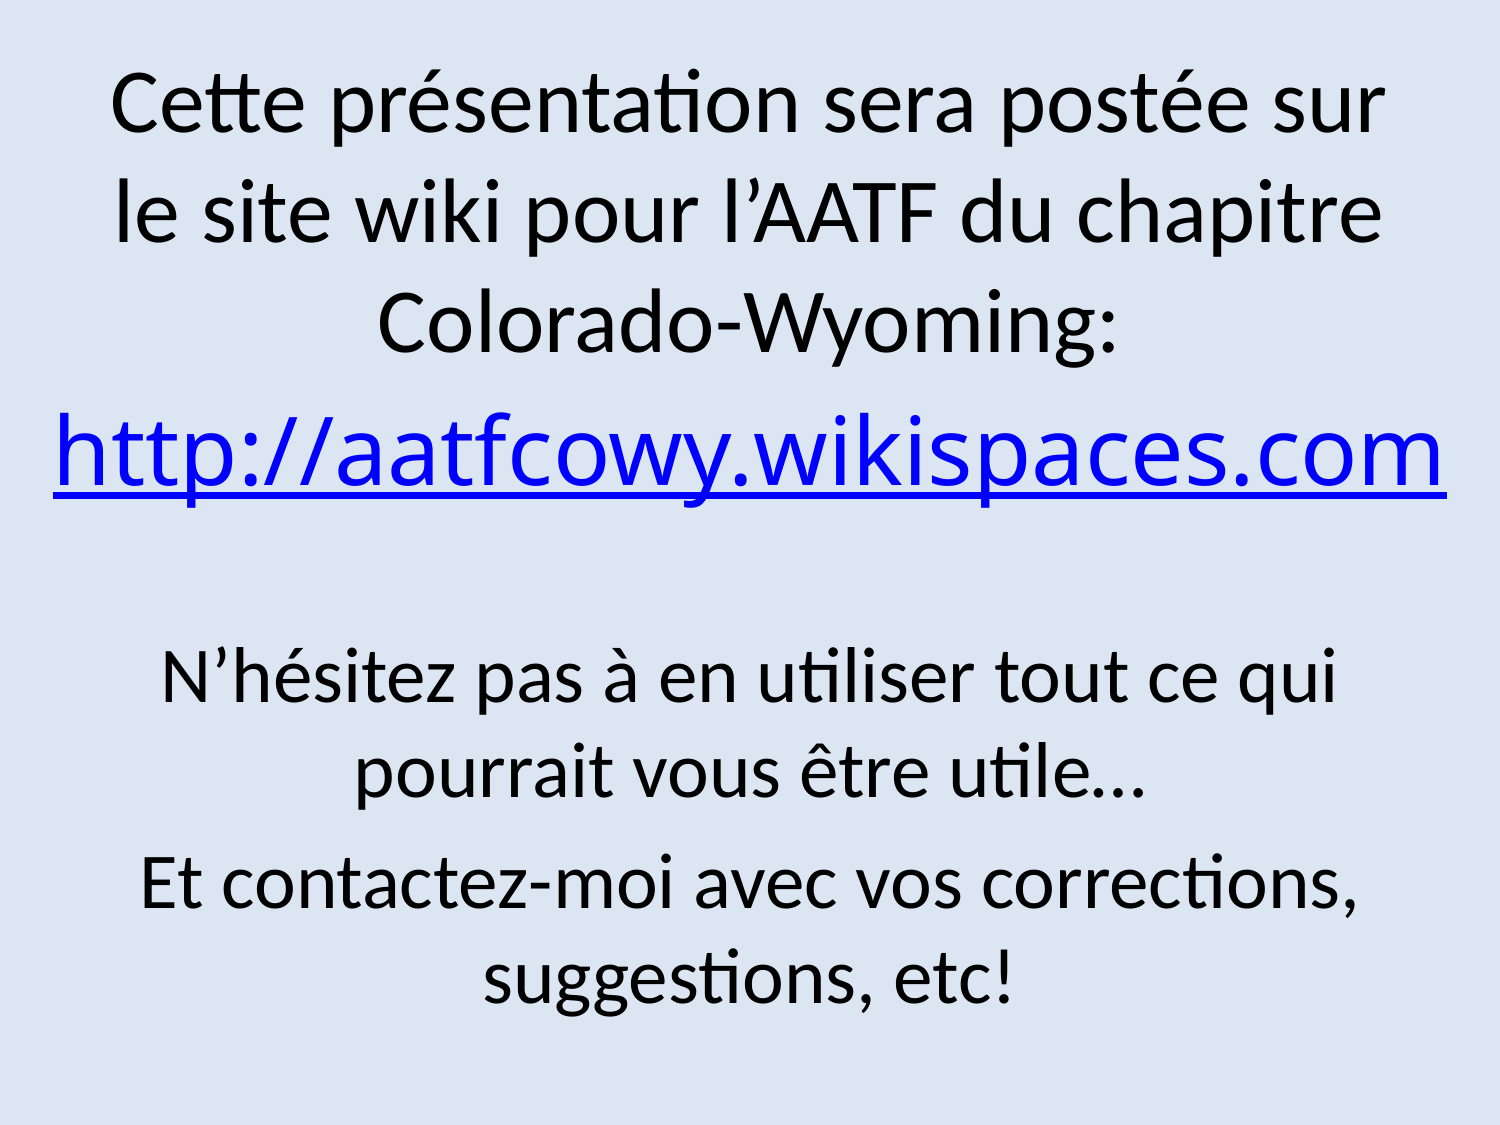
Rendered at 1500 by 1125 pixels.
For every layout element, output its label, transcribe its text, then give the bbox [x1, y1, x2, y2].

list http://aatfcowy.wikispaces.com N’hésitez pas à en utiliser tout ce qui pourrait vous être utile… Et contactez-moi avec vos corrections, suggestions, etc! [37, 382, 1463, 1063]
title Cette présentation sera postée sur le site wiki pour l’AATF du chapitre Colorado-Wyoming: [75, 112, 1425, 300]
